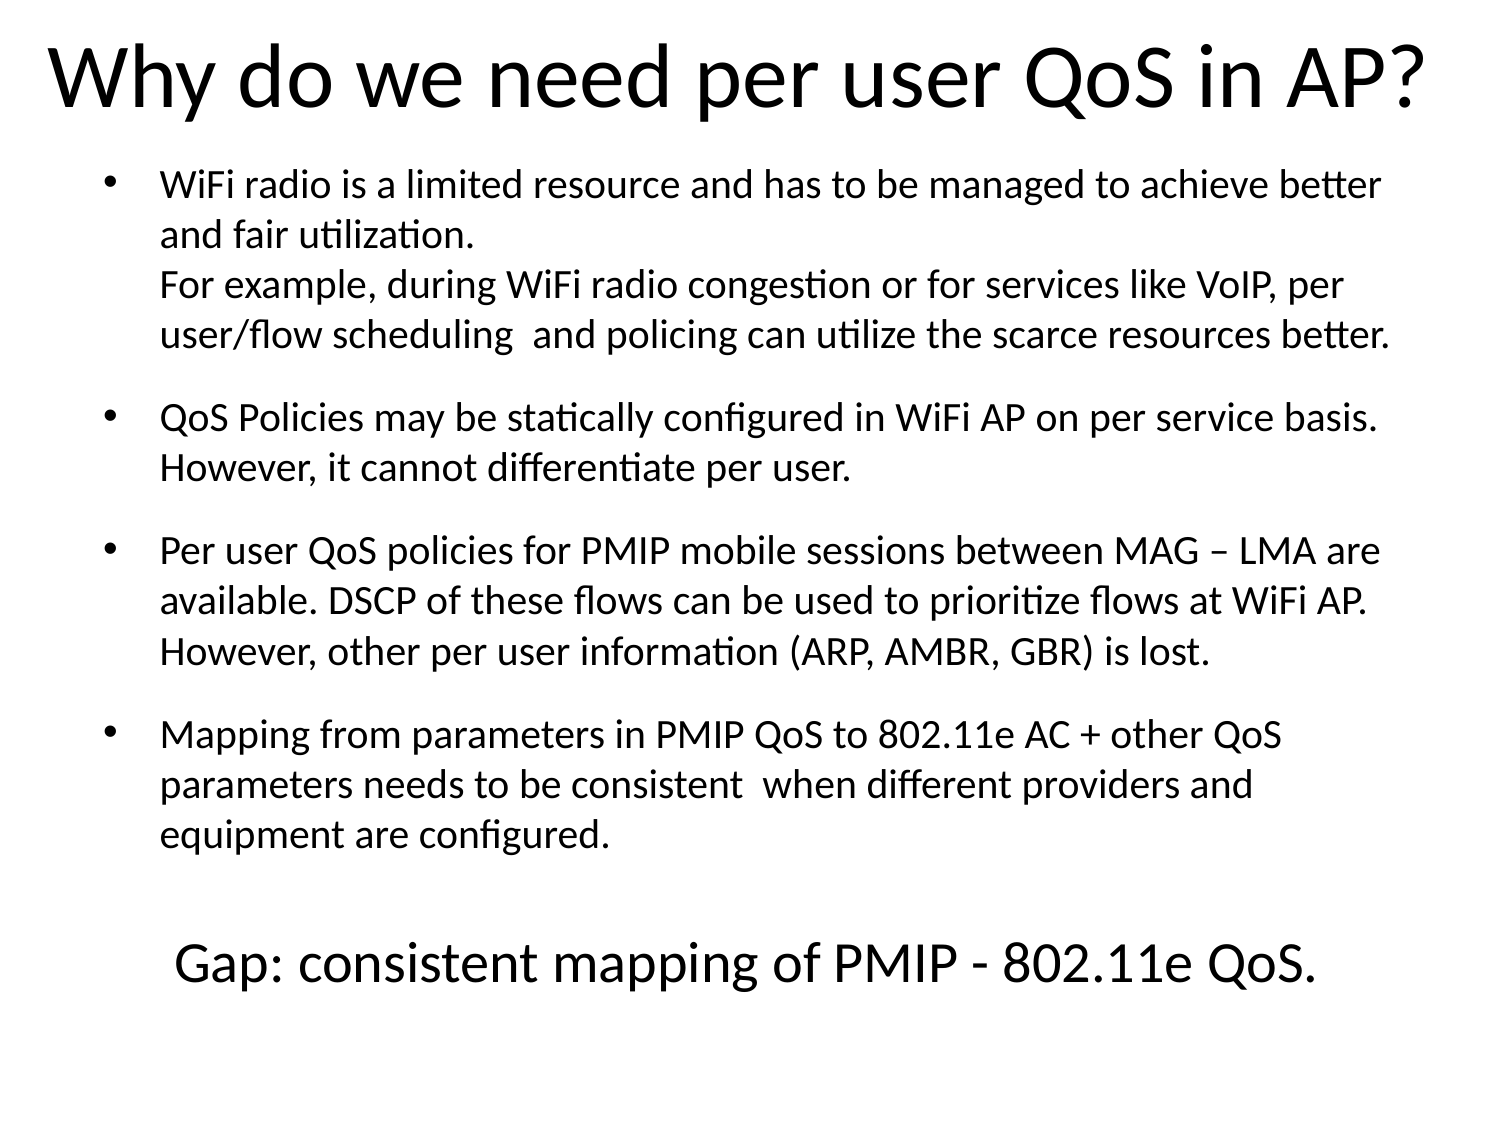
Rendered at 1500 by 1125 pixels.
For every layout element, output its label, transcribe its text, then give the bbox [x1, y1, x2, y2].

text_box WiFi radio is a limited resource and has to be managed to achieve better and fair utilization. For example, during WiFi radio congestion or for services like VoIP, per user/flow scheduling and policing can utilize the scarce resources better. QoS Policies may be statically configured in WiFi AP on per service basis. However, it cannot differentiate per user. Per user QoS policies for PMIP mobile sessions between MAG – LMA are available. DSCP of these flows can be used to prioritize flows at WiFi AP. However, other per user information (ARP, AMBR, GBR) is lost. Mapping from parameters in PMIP QoS to 802.11e AC + other QoS parameters needs to be consistent when different providers and equipment are configured. [88, 149, 1412, 894]
text_box Why do we need per user QoS in AP? [32, 8, 1447, 197]
text_box Gap: consistent mapping of PMIP - 802.11e QoS. [159, 916, 1341, 1004]
